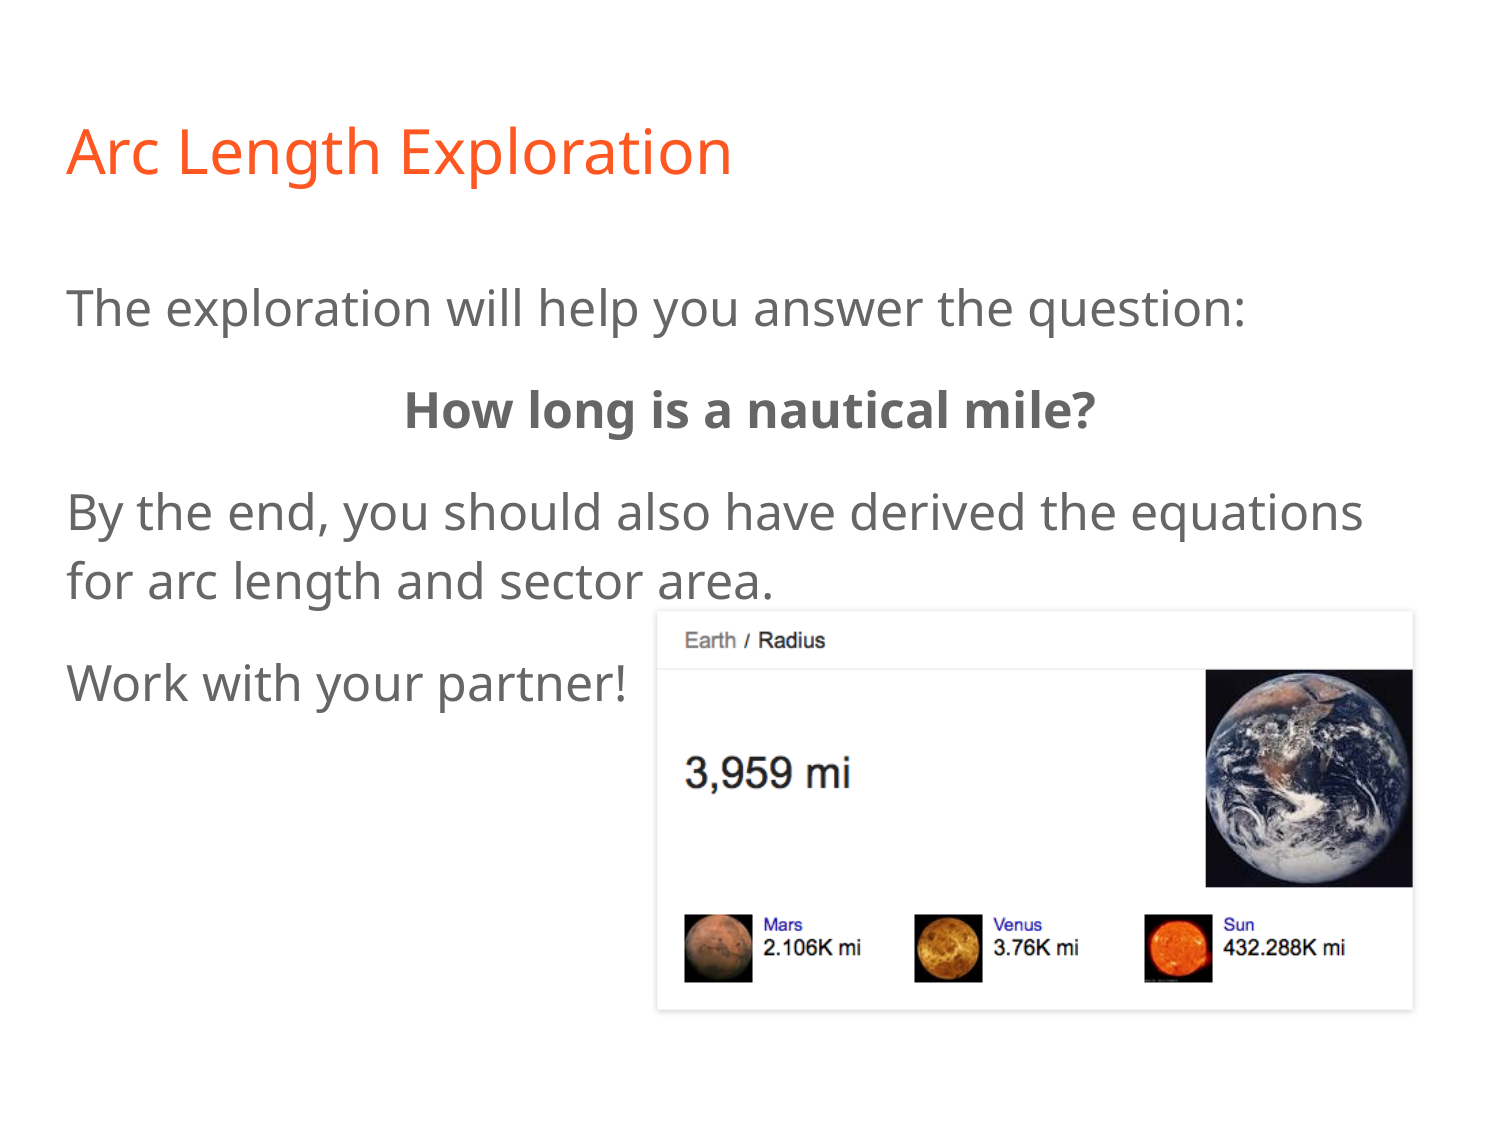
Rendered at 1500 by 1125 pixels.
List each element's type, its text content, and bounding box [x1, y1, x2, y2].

title Arc Length Exploration [51, 97, 1449, 223]
list The exploration will help you answer the question: How long is a nautical mile? By the end, you should also have derived the equations for arc length and sector area. Work with your partner! [51, 252, 1449, 1000]
picture [652, 605, 1422, 1019]
